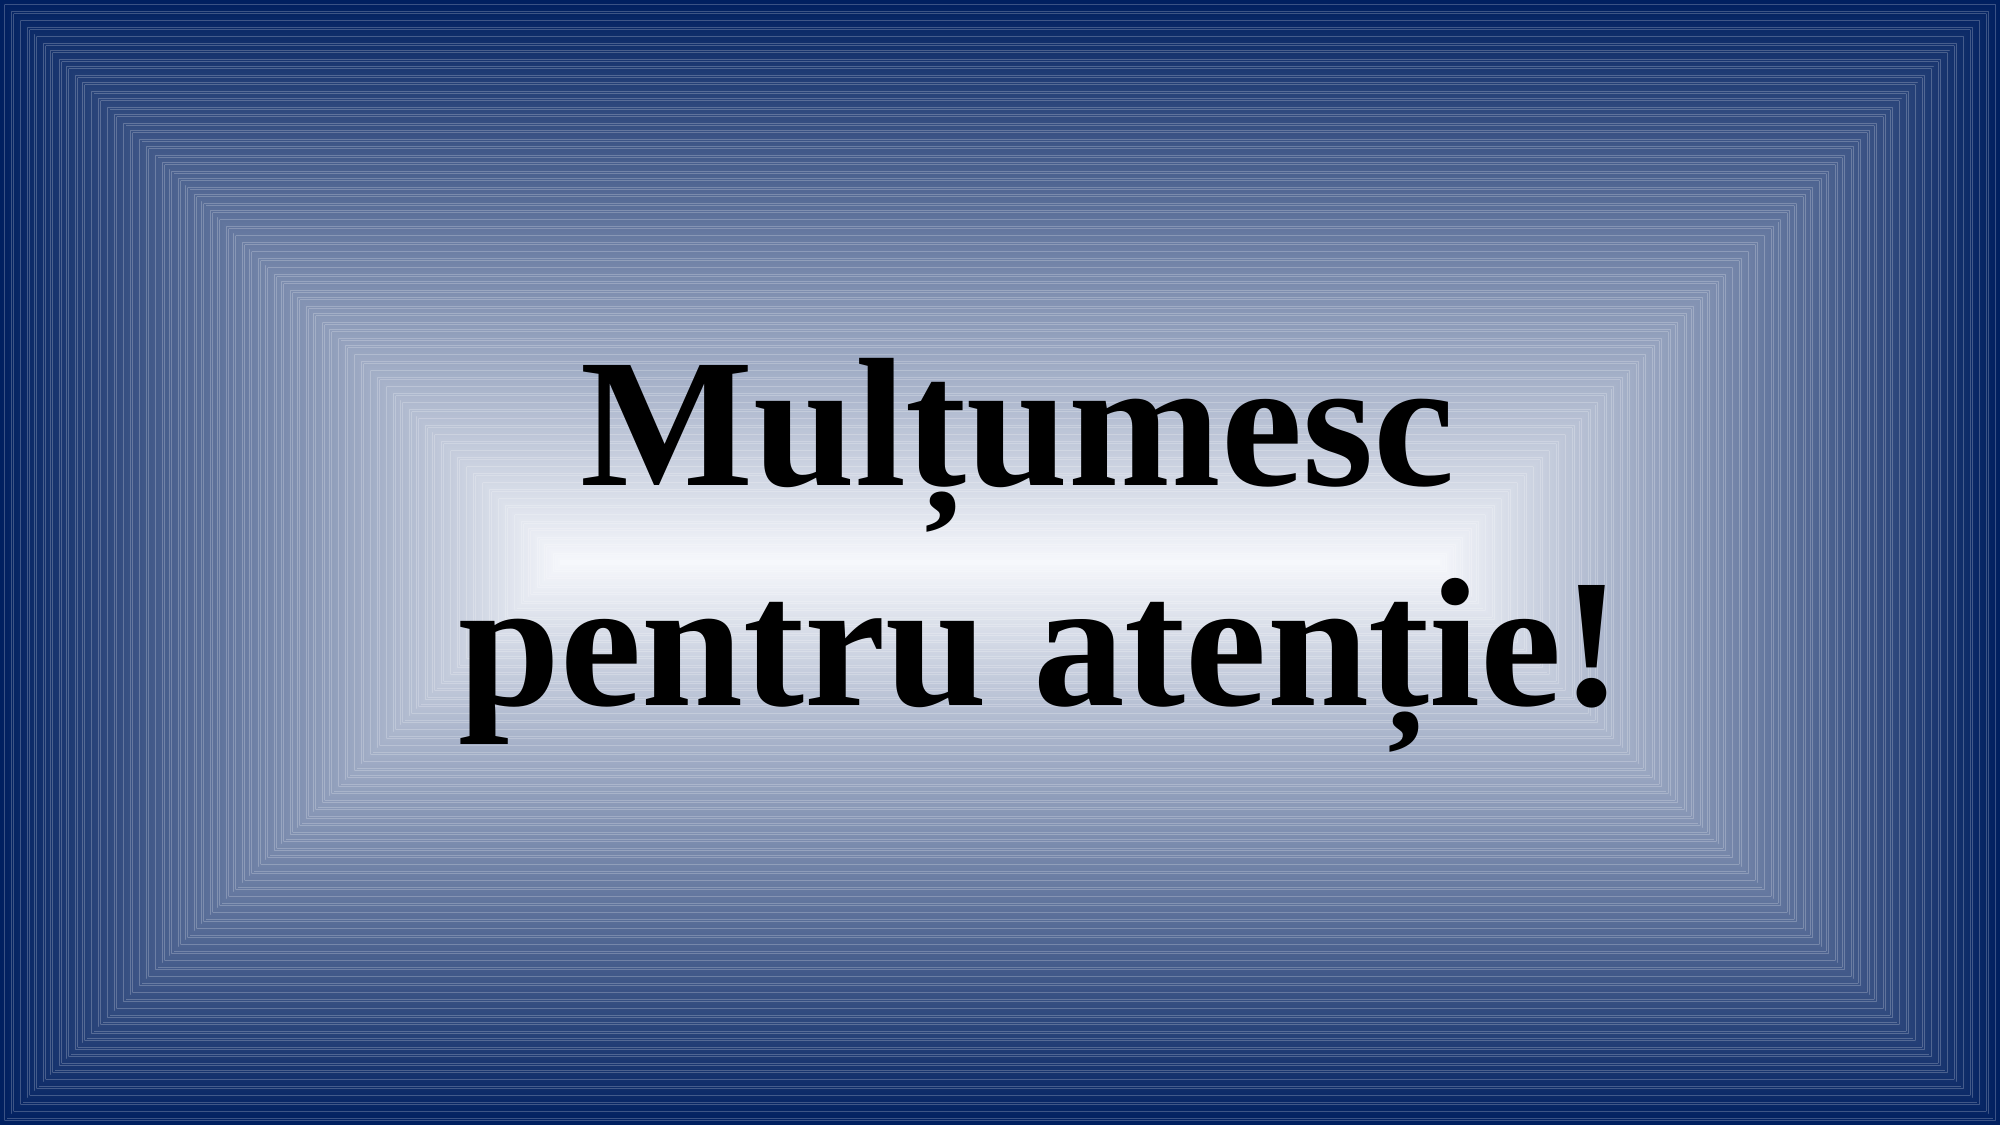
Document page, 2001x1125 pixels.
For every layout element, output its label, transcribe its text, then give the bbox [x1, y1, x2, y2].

text_box Mulțumesc pentru atenție! [408, 294, 1674, 750]
